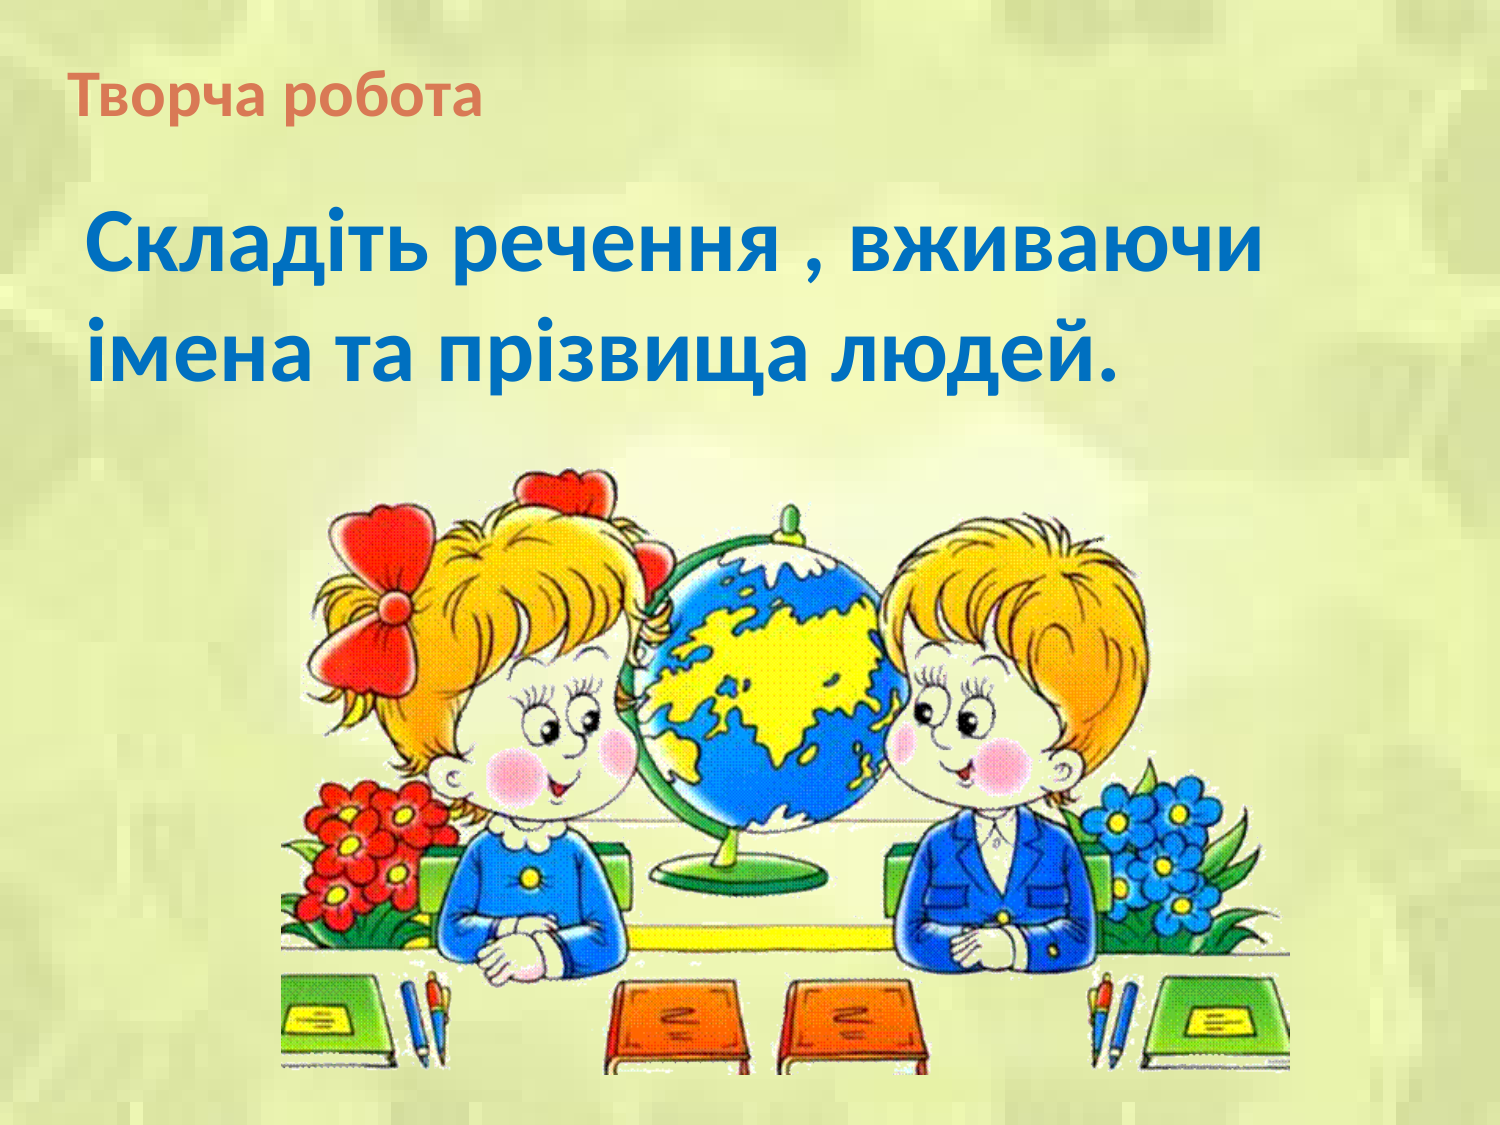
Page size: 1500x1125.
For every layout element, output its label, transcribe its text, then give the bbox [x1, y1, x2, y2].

text_box Складіть речення , вживаючи імена та прізвища людей. [70, 172, 1500, 408]
text_box Творча робота [53, 42, 750, 138]
picture [0, 0, 1500, 1125]
